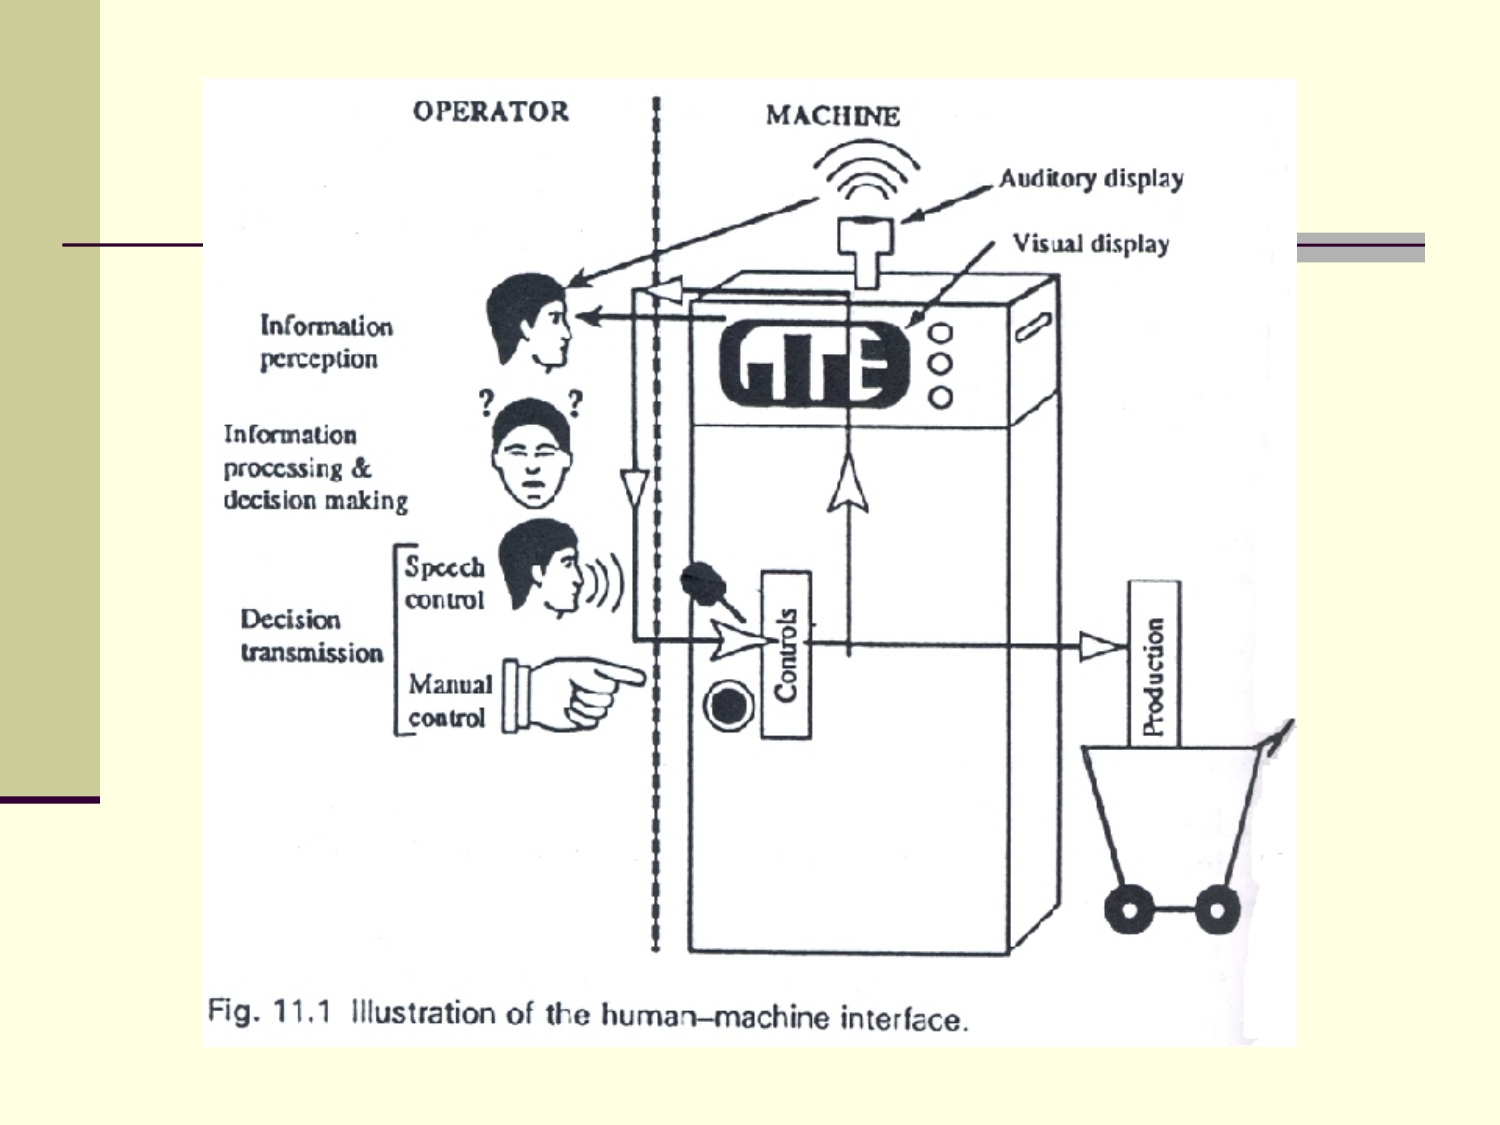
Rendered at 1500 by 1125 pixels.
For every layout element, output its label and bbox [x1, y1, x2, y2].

picture [202, 77, 1297, 1048]
